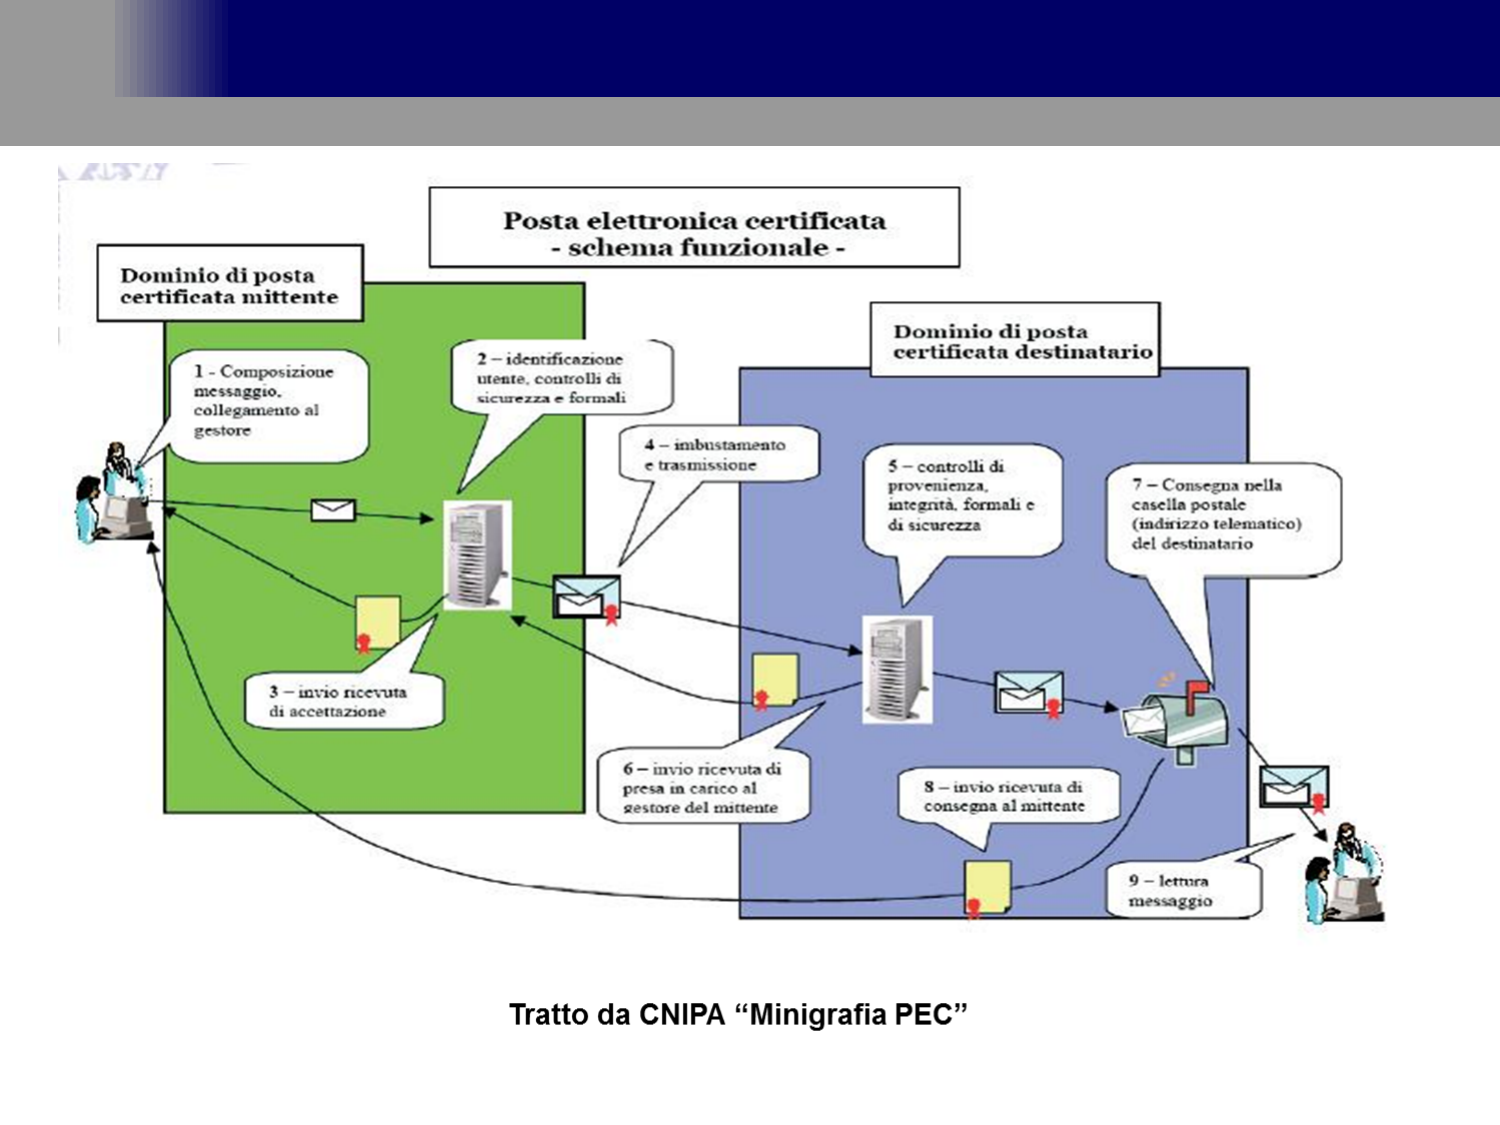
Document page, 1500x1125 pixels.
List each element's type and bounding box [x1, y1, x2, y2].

text_box [93, 0, 1500, 129]
picture [0, 0, 1500, 1125]
